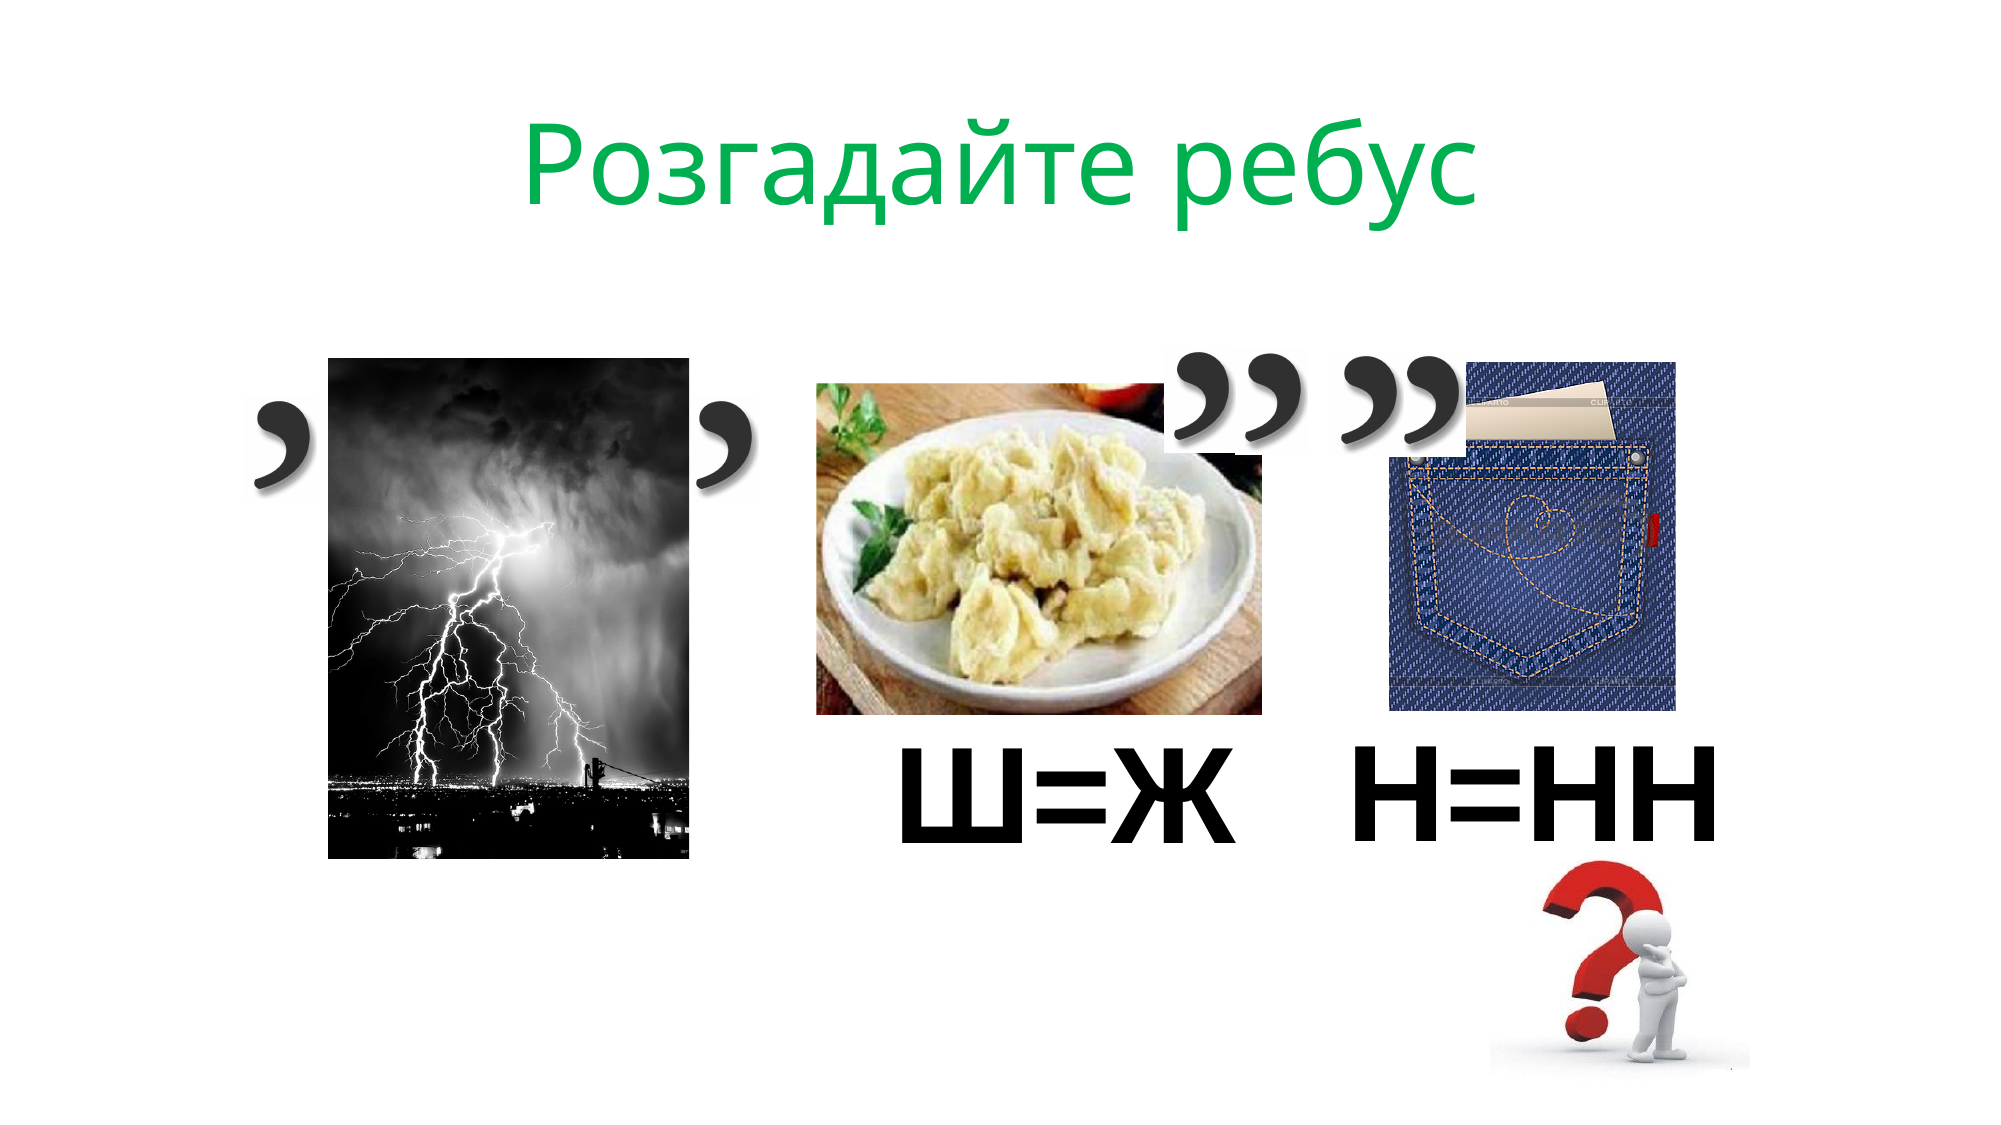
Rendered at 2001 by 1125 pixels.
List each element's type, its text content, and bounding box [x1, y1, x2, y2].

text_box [244, 347, 1756, 1087]
title Розгадайте ребус [137, 59, 1863, 278]
